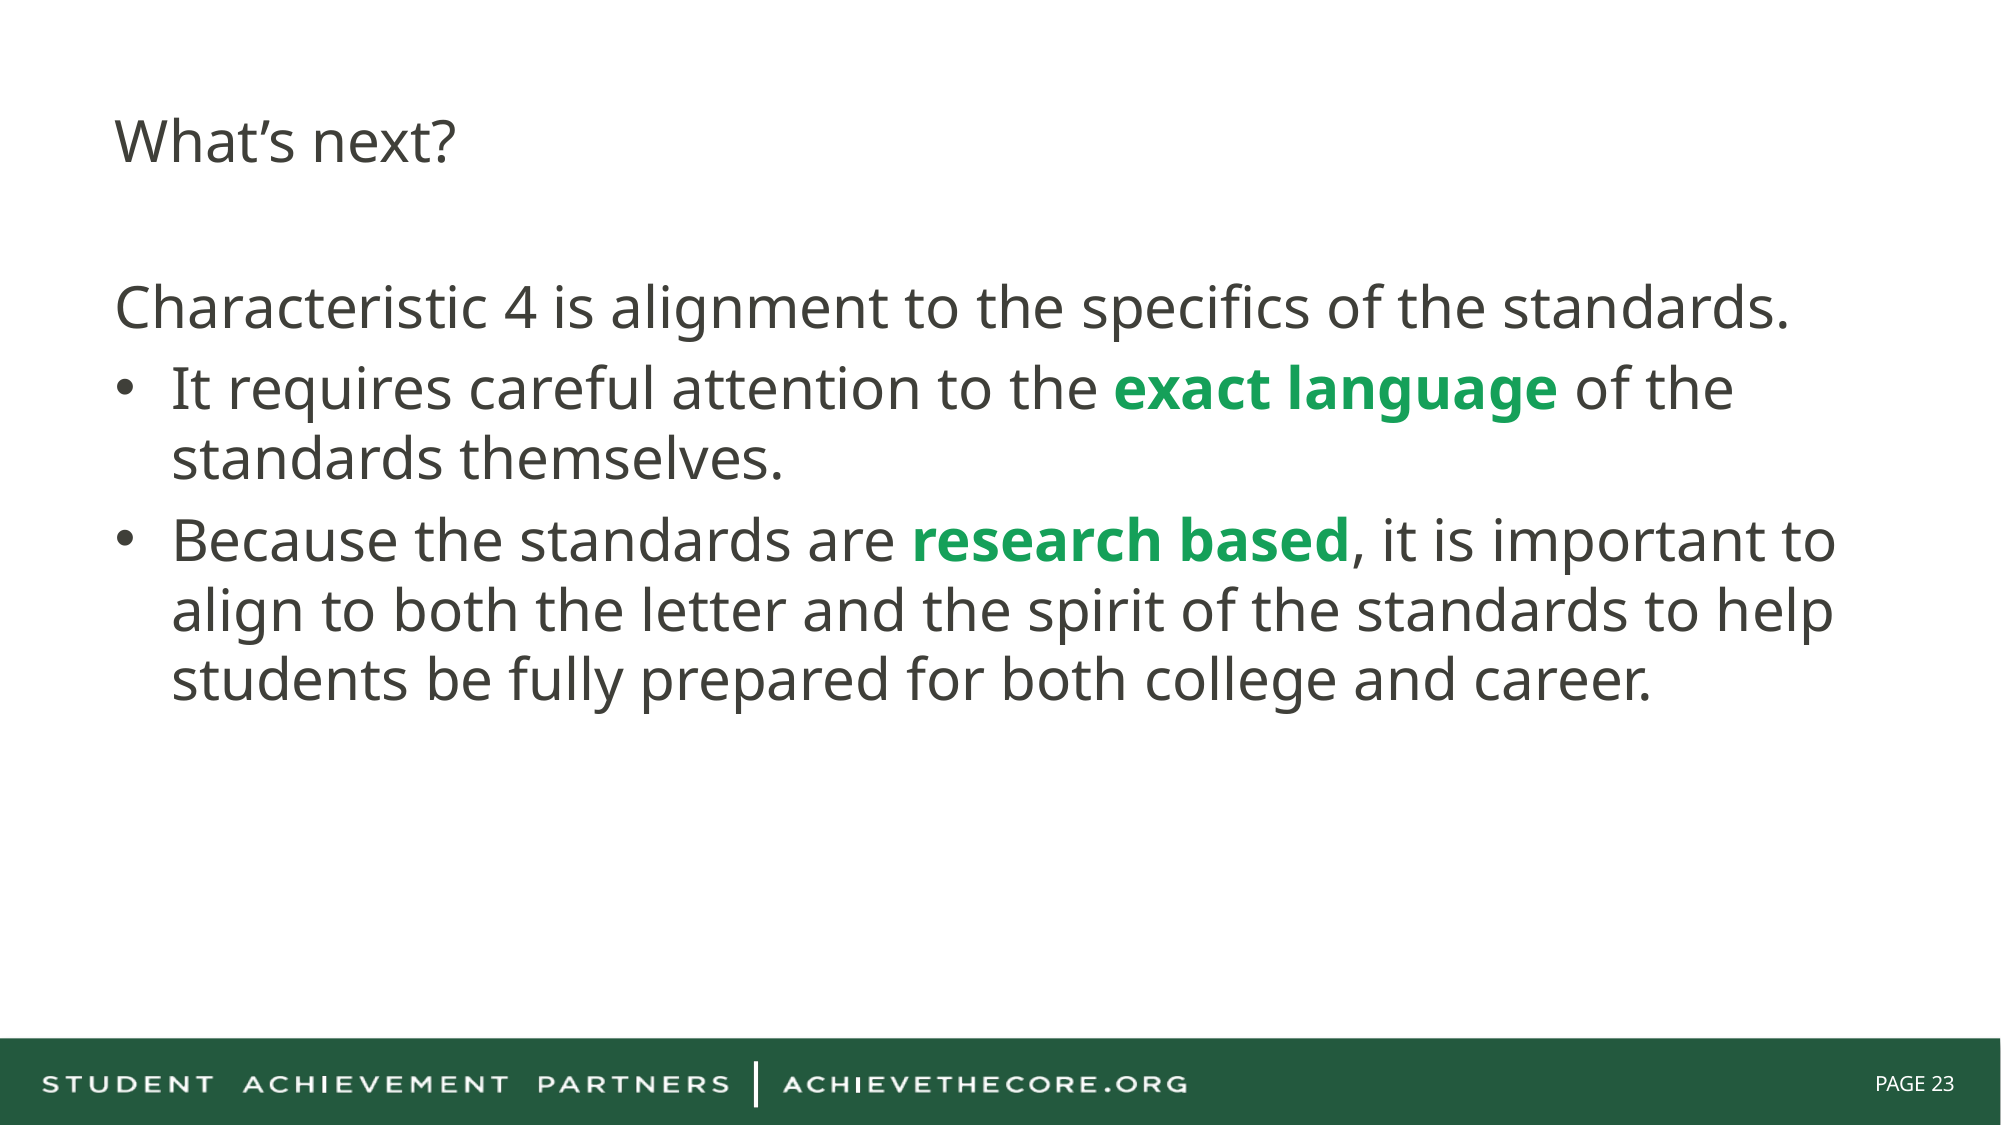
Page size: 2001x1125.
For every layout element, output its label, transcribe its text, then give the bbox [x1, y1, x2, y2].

list Characteristic 4 is alignment to the specifics of the standards. It requires careful attention to the exact language of the standards themselves. Because the standards are research based, it is important to align to both the letter and the spirit of the standards to help students be fully prepared for both college and career. [99, 262, 1900, 1005]
title What’s next? [99, 45, 1900, 233]
